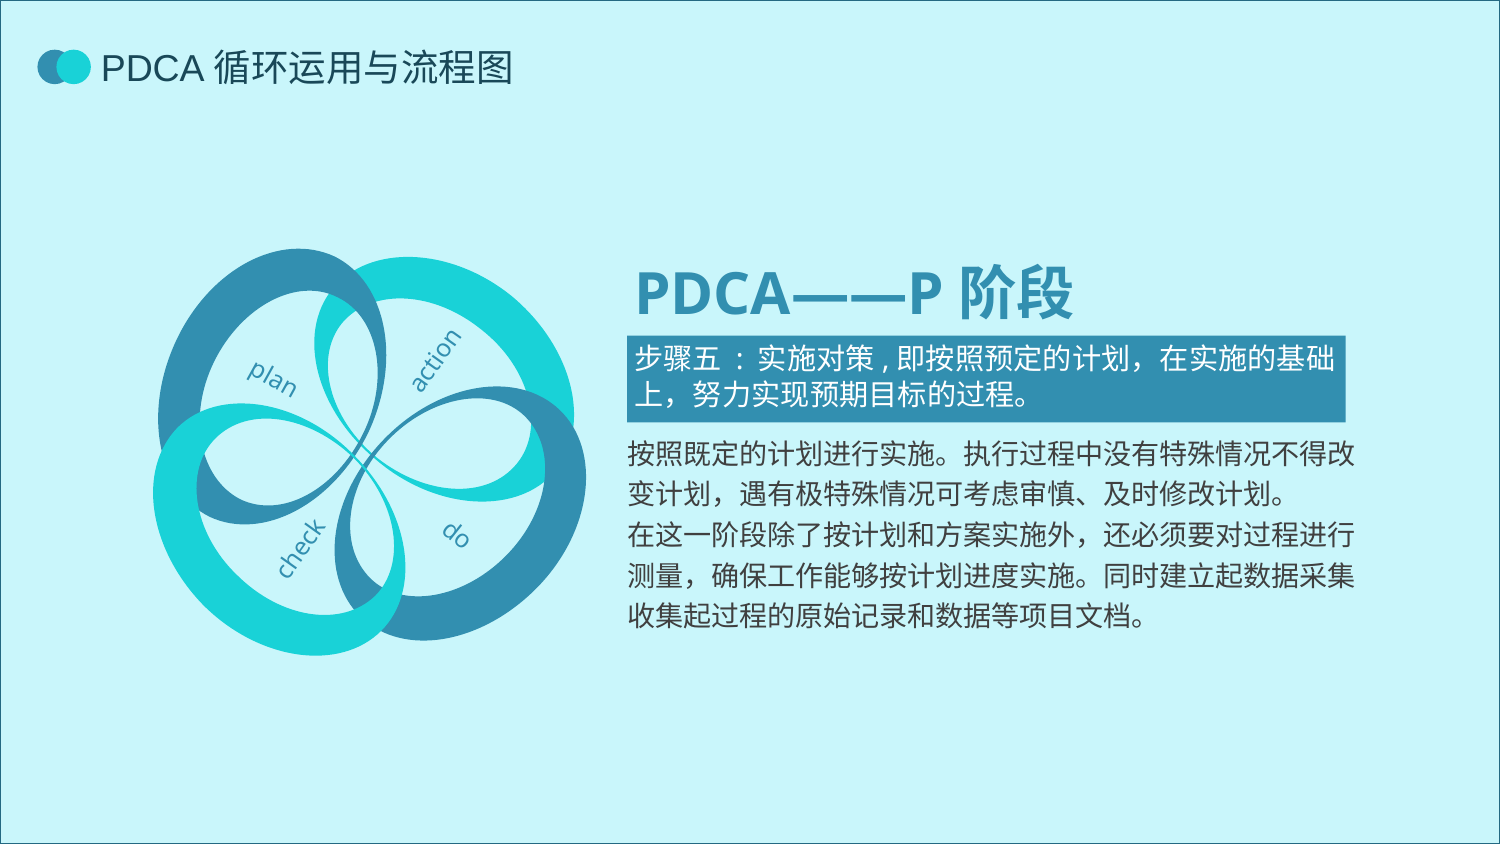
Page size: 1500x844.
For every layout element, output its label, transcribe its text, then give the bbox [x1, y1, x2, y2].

text_box PDCA——P阶段 [619, 248, 1103, 333]
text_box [136, 236, 613, 672]
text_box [619, 333, 1376, 423]
text_box 按照既定的计划进行实施。执行过程中没有特殊情况不得改变计划，遇有极特殊情况可考虑审慎、及时修改计划。 在这一阶段除了按计划和方案实施外，还必须要对过程进行测量，确保工作能够按计划进度实施。同时建立起数据采集收集起过程的原始记录和数据等项目文档。 [613, 422, 1388, 640]
